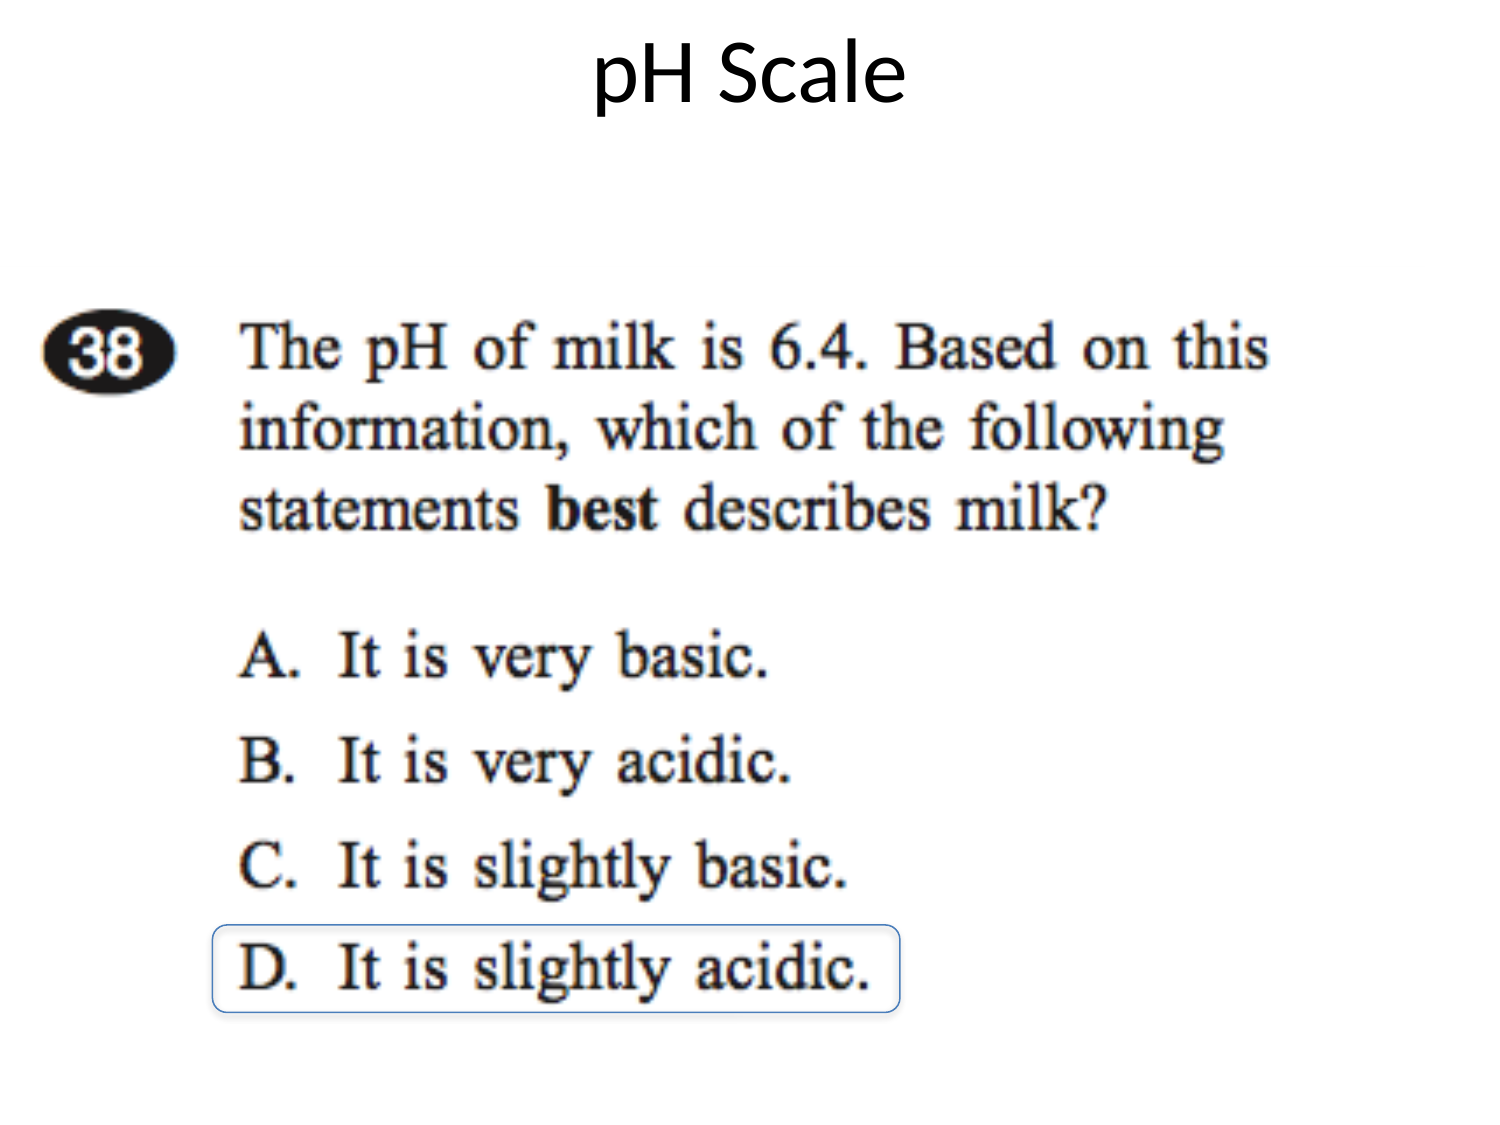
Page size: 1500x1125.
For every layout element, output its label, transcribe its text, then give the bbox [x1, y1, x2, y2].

title pH Scale [75, 0, 1425, 233]
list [0, 262, 1426, 1047]
